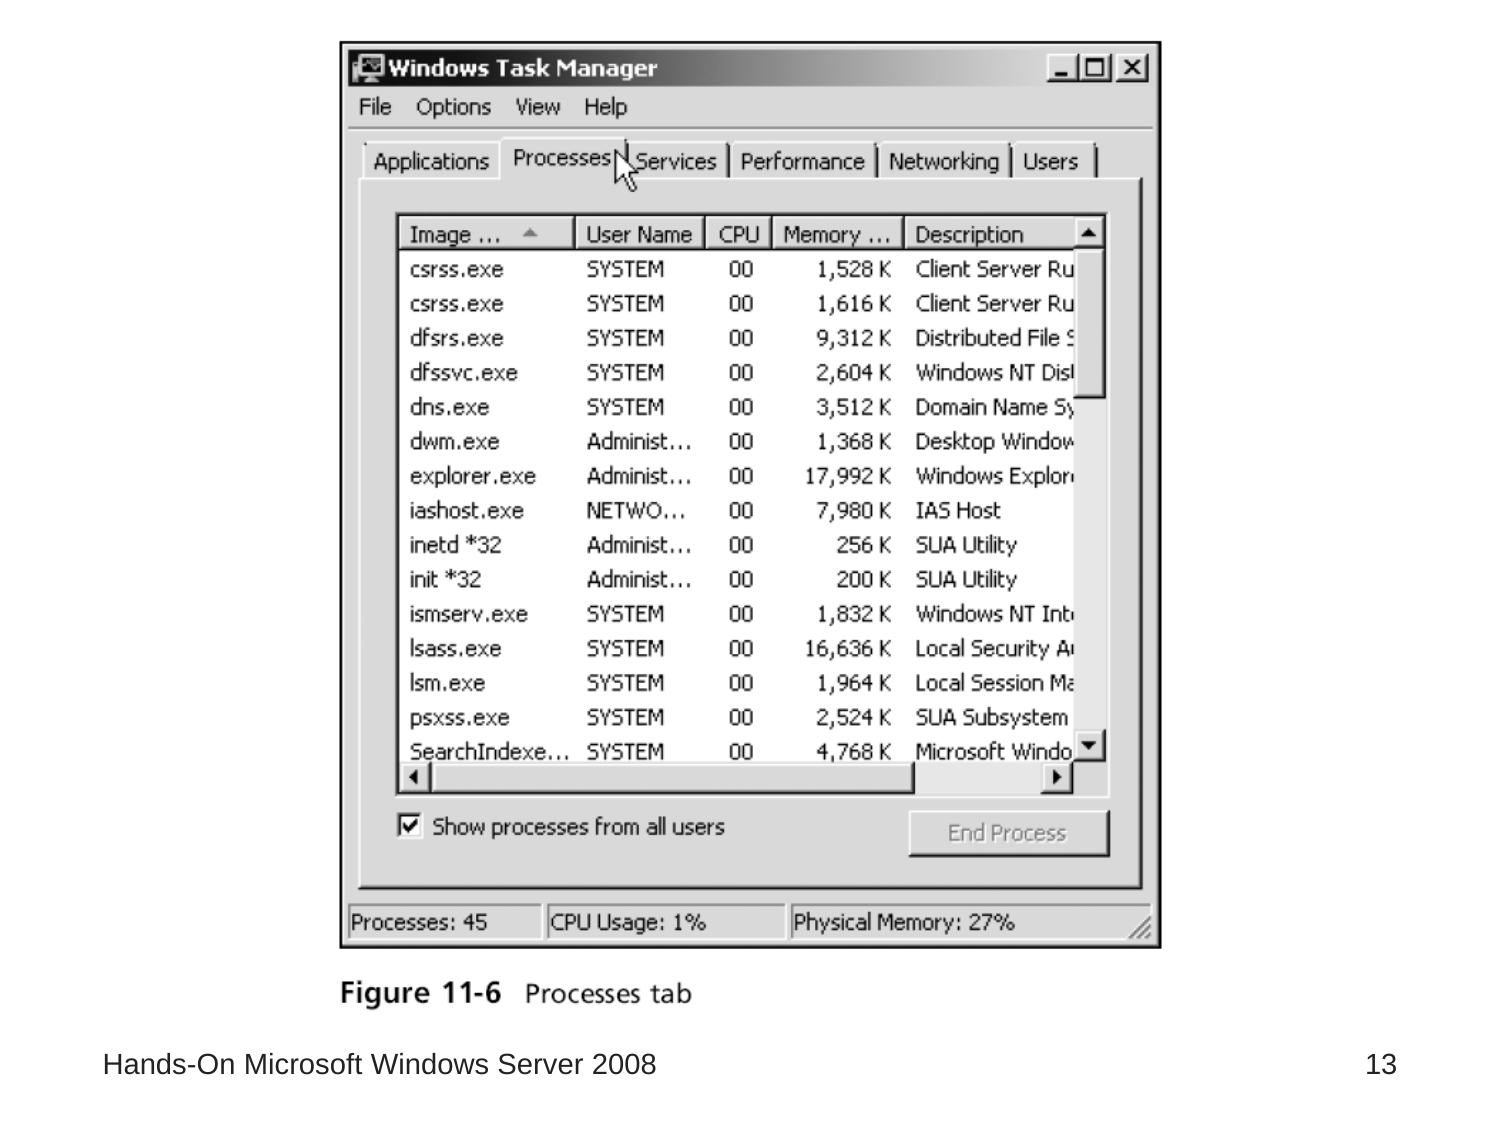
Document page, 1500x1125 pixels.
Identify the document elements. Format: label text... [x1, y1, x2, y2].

footer Hands-On Microsoft Windows Server 2008 [87, 1037, 1051, 1101]
picture [334, 37, 1166, 1013]
slide_number 13 [1074, 1037, 1413, 1101]
